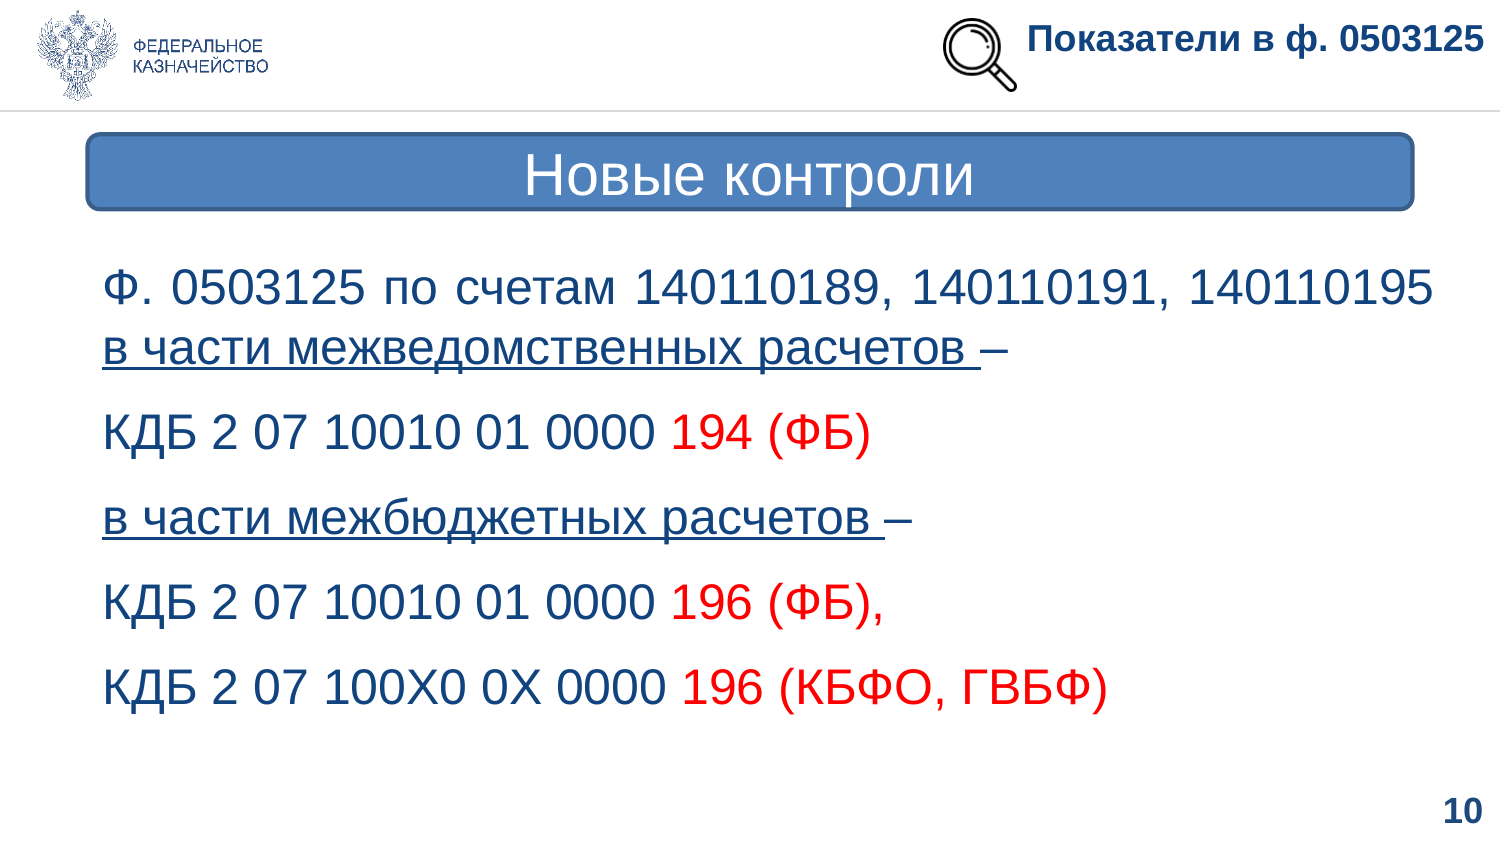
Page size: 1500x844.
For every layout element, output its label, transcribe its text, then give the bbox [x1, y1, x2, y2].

text_box Показатели в ф. 0503125 [548, 13, 1485, 59]
picture [37, 10, 268, 101]
slide_number 10 [1138, 786, 1484, 844]
text_box Ф. 0503125 по счетам 140110189, 140110191, 140110195 в части межведомственных расчетов – КДБ 2 07 10010 01 0000 194 (ФБ) в части межбюджетных расчетов – КДБ 2 07 10010 01 0000 196 (ФБ), КДБ 2 07 100Х0 0Х 0000 196 (КБФО, ГВБФ) [87, 246, 1450, 807]
text_box Новые контроли [85, 132, 1415, 212]
picture [942, 17, 1017, 92]
